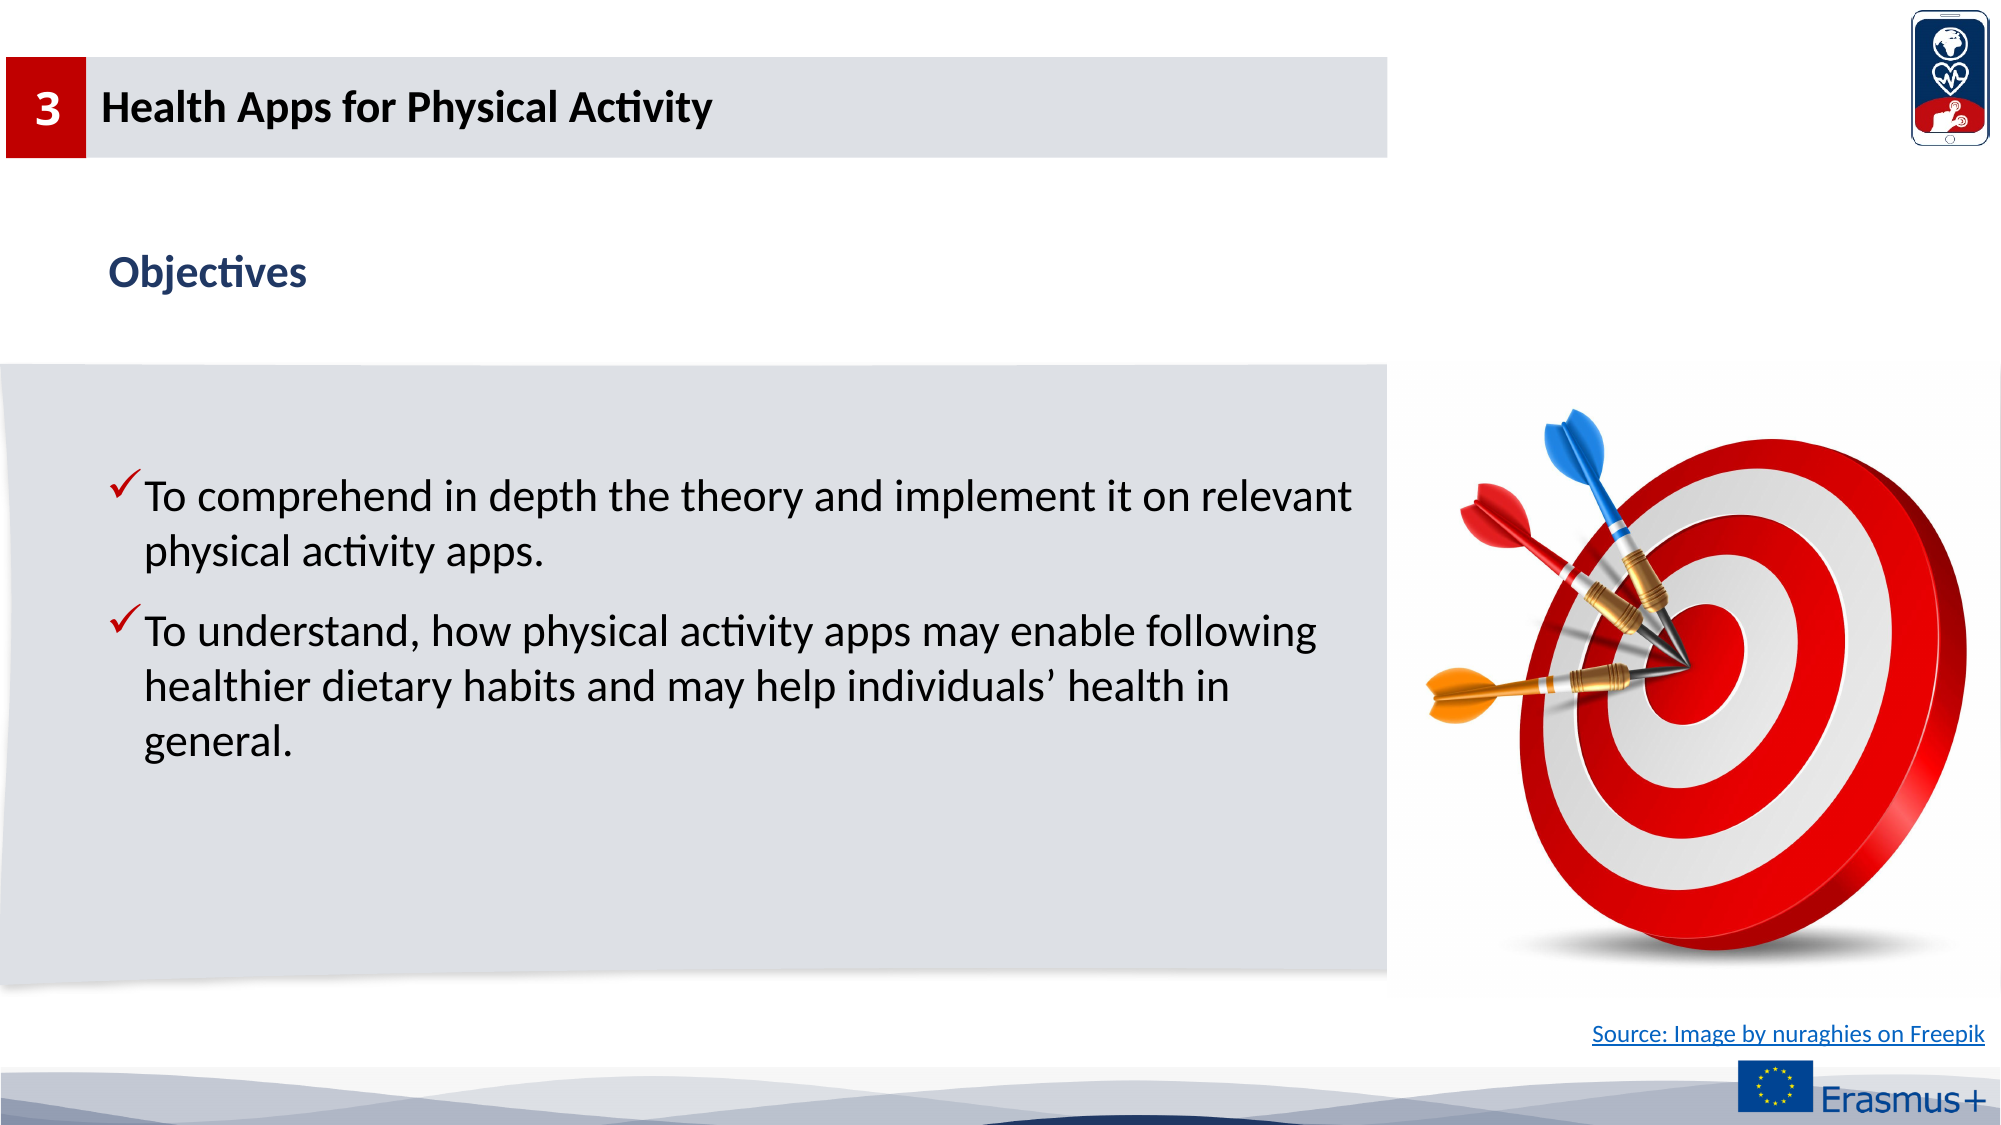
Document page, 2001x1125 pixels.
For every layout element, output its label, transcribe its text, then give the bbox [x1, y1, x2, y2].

picture [1911, 10, 1990, 146]
text_box Health Apps for Physical Activity [86, 57, 1388, 158]
title Objectives [93, 221, 1819, 324]
picture [0, 1055, 2001, 1125]
list To comprehend in depth the theory and implement it on relevant physical activity apps. To understand, how physical activity apps may enable following healthier dietary habits and may help individuals’ health in general. [91, 458, 1383, 986]
text_box Source: Image by nuraghies on Freepik [1363, 1009, 2000, 1055]
picture [1387, 361, 2000, 998]
text_box 3 [20, 71, 89, 142]
text_box [5, 56, 87, 159]
